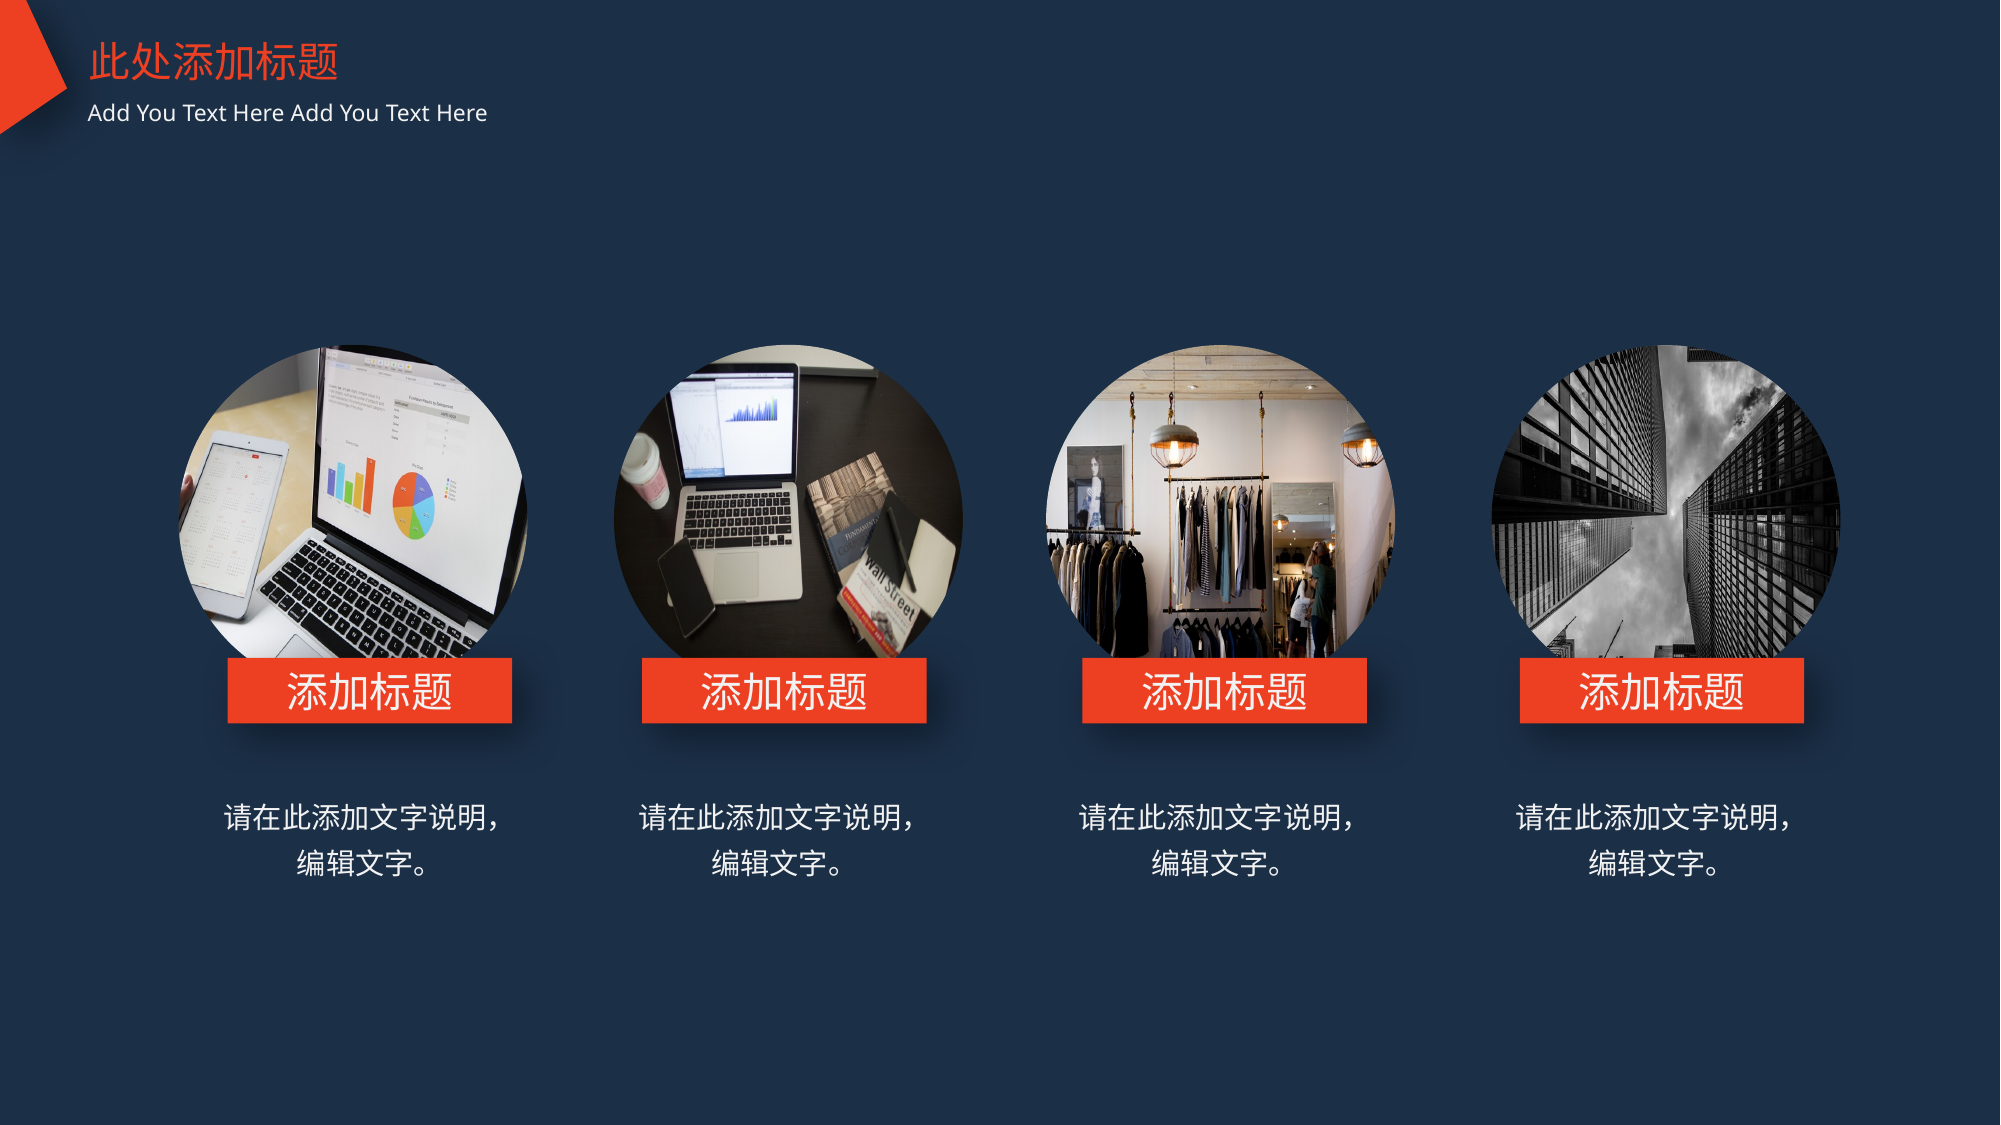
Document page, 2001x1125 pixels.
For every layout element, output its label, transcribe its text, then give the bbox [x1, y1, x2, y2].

text_box 请在此添加文字说明，编辑文字。 [613, 781, 955, 888]
text_box 此处添加标题 [77, 28, 355, 83]
text_box 请在此添加文字说明，编辑文字。 [199, 781, 541, 888]
text_box 添加标题 [1519, 657, 1805, 724]
text_box [612, 343, 964, 647]
text_box 请在此添加文字说明，编辑文字。 [1054, 781, 1396, 888]
text_box Add You Text Here Add You Text Here [82, 83, 532, 134]
text_box [177, 343, 529, 652]
text_box 请在此添加文字说明，编辑文字。 [1491, 781, 1833, 888]
text_box 添加标题 [642, 657, 927, 724]
text_box [0, 0, 68, 135]
text_box [1045, 344, 1397, 649]
text_box 添加标题 [1082, 657, 1367, 724]
text_box 添加标题 [227, 657, 513, 724]
text_box [1490, 344, 1842, 647]
